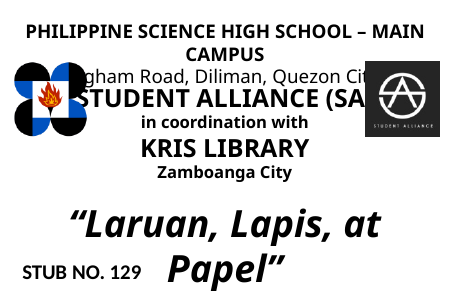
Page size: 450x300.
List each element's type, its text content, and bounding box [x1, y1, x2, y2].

text_box STUB NO. 129 [7, 251, 213, 292]
text_box PHILIPPINE SCIENCE HIGH SCHOOL – MAIN CAMPUS Agham Road, Diliman, Quezon City [0, 12, 450, 74]
picture [364, 60, 441, 137]
picture [12, 60, 88, 137]
text_box “Laruan, Lapis, at Papel” [0, 192, 450, 298]
text_box STUDENT ALLIANCE (SA) in coordination with KRIS LIBRARY Zamboanga City [0, 74, 450, 190]
